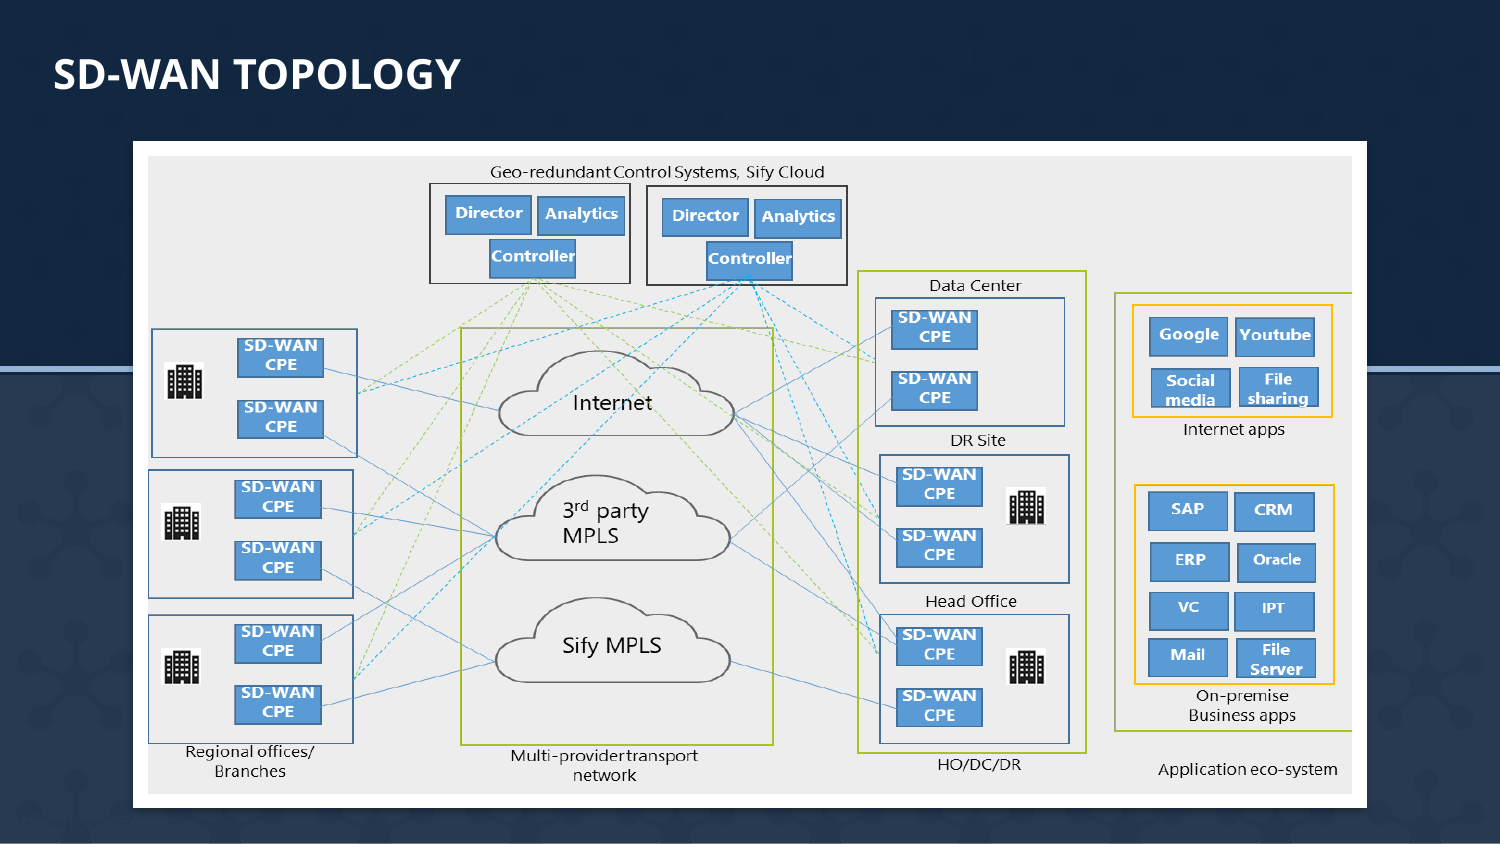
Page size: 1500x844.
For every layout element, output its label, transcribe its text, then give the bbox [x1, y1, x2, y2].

picture [147, 155, 1353, 795]
title SD-WAN TOPOLOGY [53, 39, 1290, 106]
text_box [0, 0, 1500, 366]
